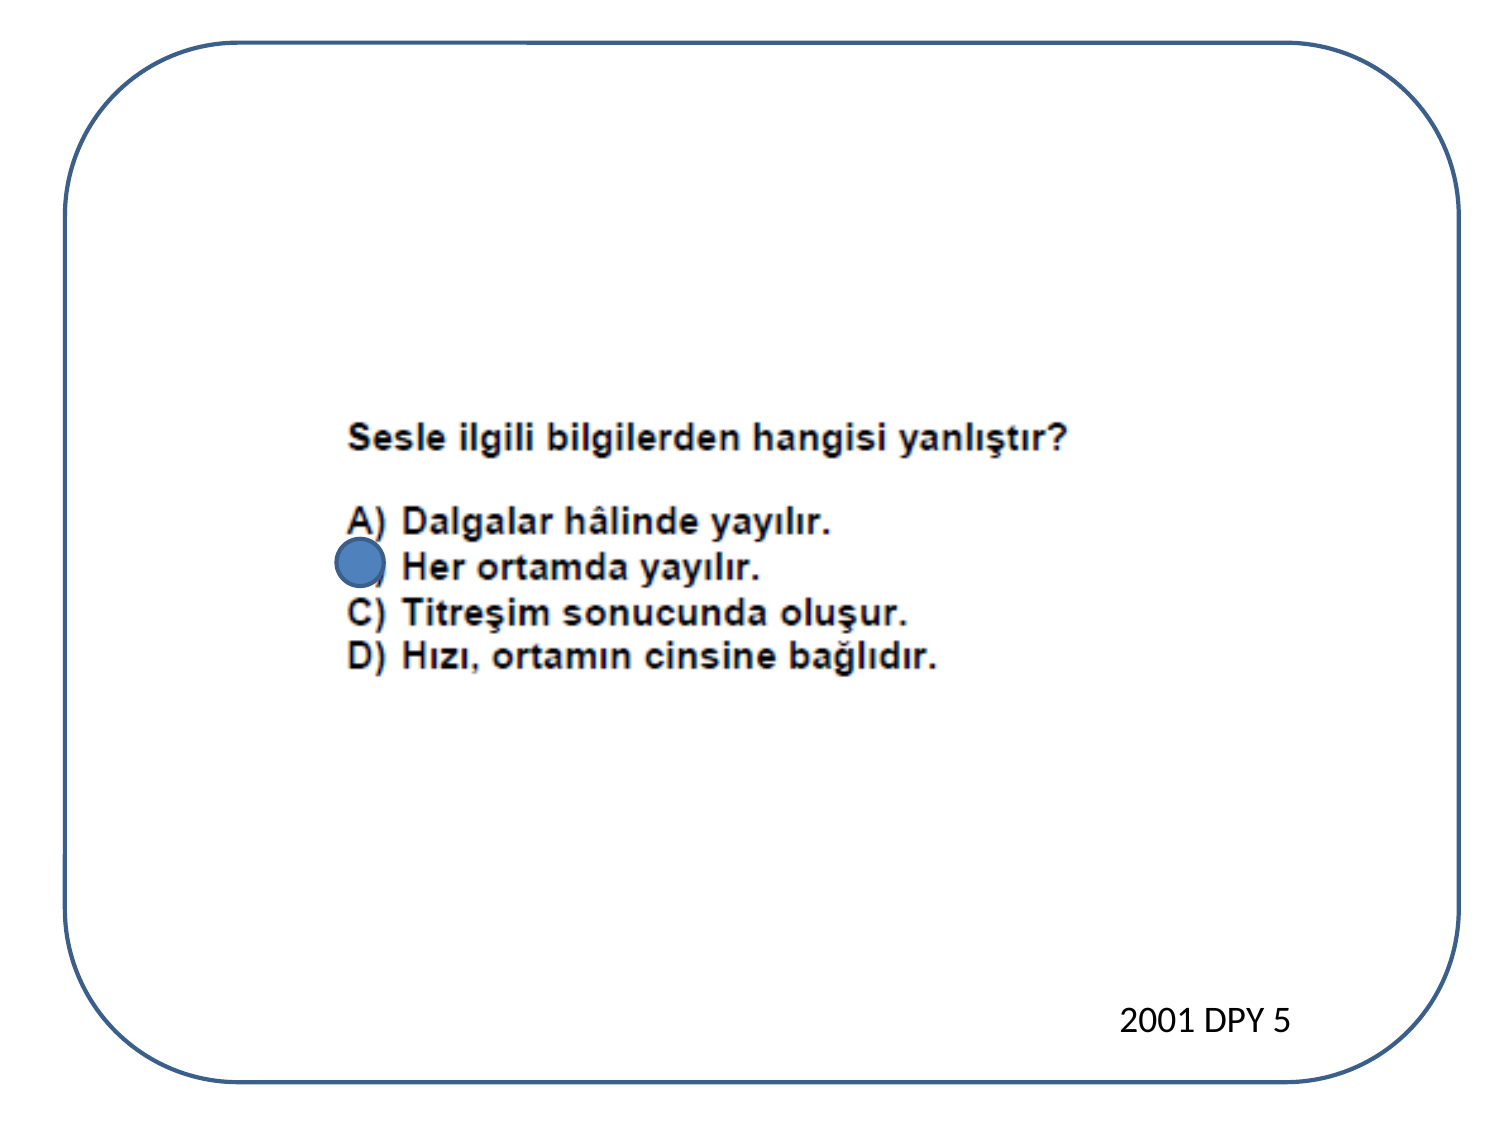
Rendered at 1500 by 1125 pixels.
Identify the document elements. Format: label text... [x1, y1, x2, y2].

text_box [62, 40, 1461, 1085]
text_box 2001 DPY 5 [1104, 987, 1332, 1048]
picture [336, 408, 1110, 705]
